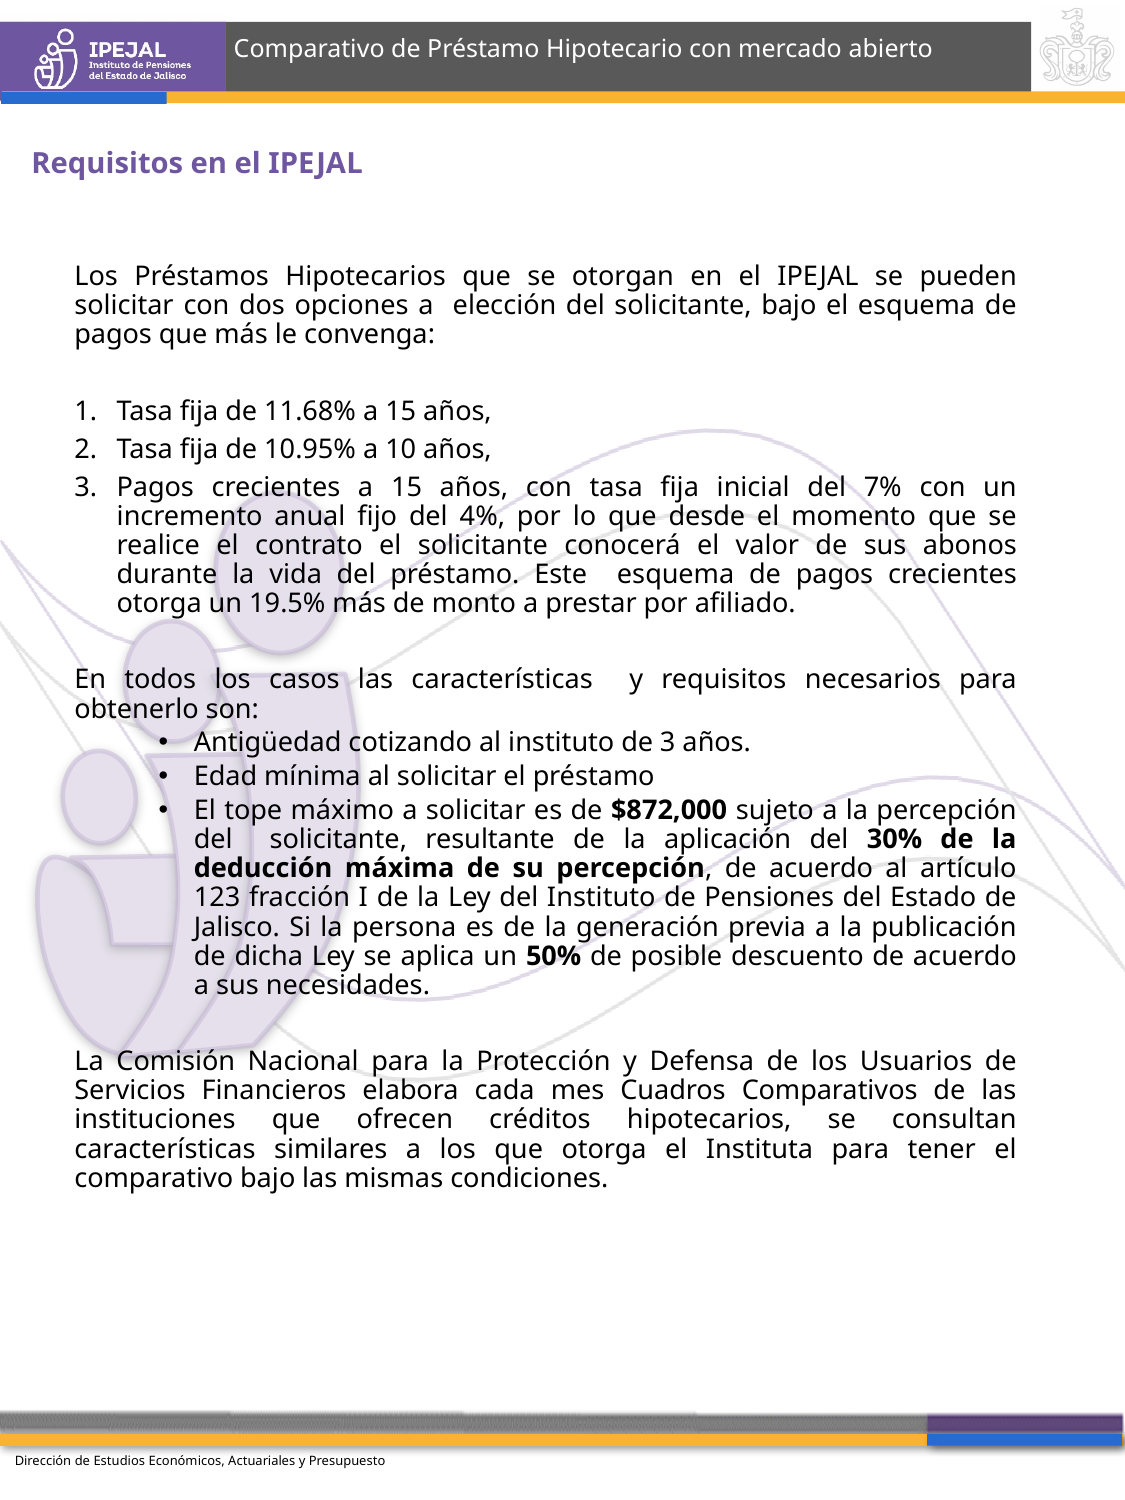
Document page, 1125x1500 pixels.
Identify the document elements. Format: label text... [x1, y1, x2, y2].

list Los Préstamos Hipotecarios que se otorgan en el IPEJAL se pueden solicitar con dos opciones a elección del solicitante, bajo el esquema de pagos que más le convenga: Tasa fija de 11.68% a 15 años, Tasa fija de 10.95% a 10 años, Pagos crecientes a 15 años, con tasa fija inicial del 7% con un incremento anual fijo del 4%, por lo que desde el momento que se realice el contrato el solicitante conocerá el valor de sus abonos durante la vida del préstamo. Este esquema de pagos crecientes otorga un 19.5% más de monto a prestar por afiliado. En todos los casos las características y requisitos necesarios para obtenerlo son: Antigüedad cotizando al instituto de 3 años. Edad mínima al solicitar el préstamo El tope máximo a solicitar es de $872,000 sujeto a la percepción del solicitante, resultante de la aplicación del 30% de la deducción máxima de su percepción, de acuerdo al artículo 123 fracción I de la Ley del Instituto de Pensiones del Estado de Jalisco. Si la persona es de la generación previa a la publicación de dicha Ley se aplica un 50% de posible descuento de acuerdo a sus necesidades. La Comisión Nacional para la Protección y Defensa de los Usuarios de Servicios Financieros elabora cada mes Cuadros Comparativos de las instituciones que ofrecen créditos hipotecarios, se consultan características similares a los que otorga el Instituta para tener el comparativo bajo las mismas condiciones. [59, 254, 1032, 1377]
picture [0, 1404, 1125, 1446]
picture [0, 14, 226, 107]
list Requisitos en el IPEJAL [16, 140, 1101, 203]
list Comparativo de Préstamo Hipotecario con mercado abierto [219, 28, 1015, 88]
